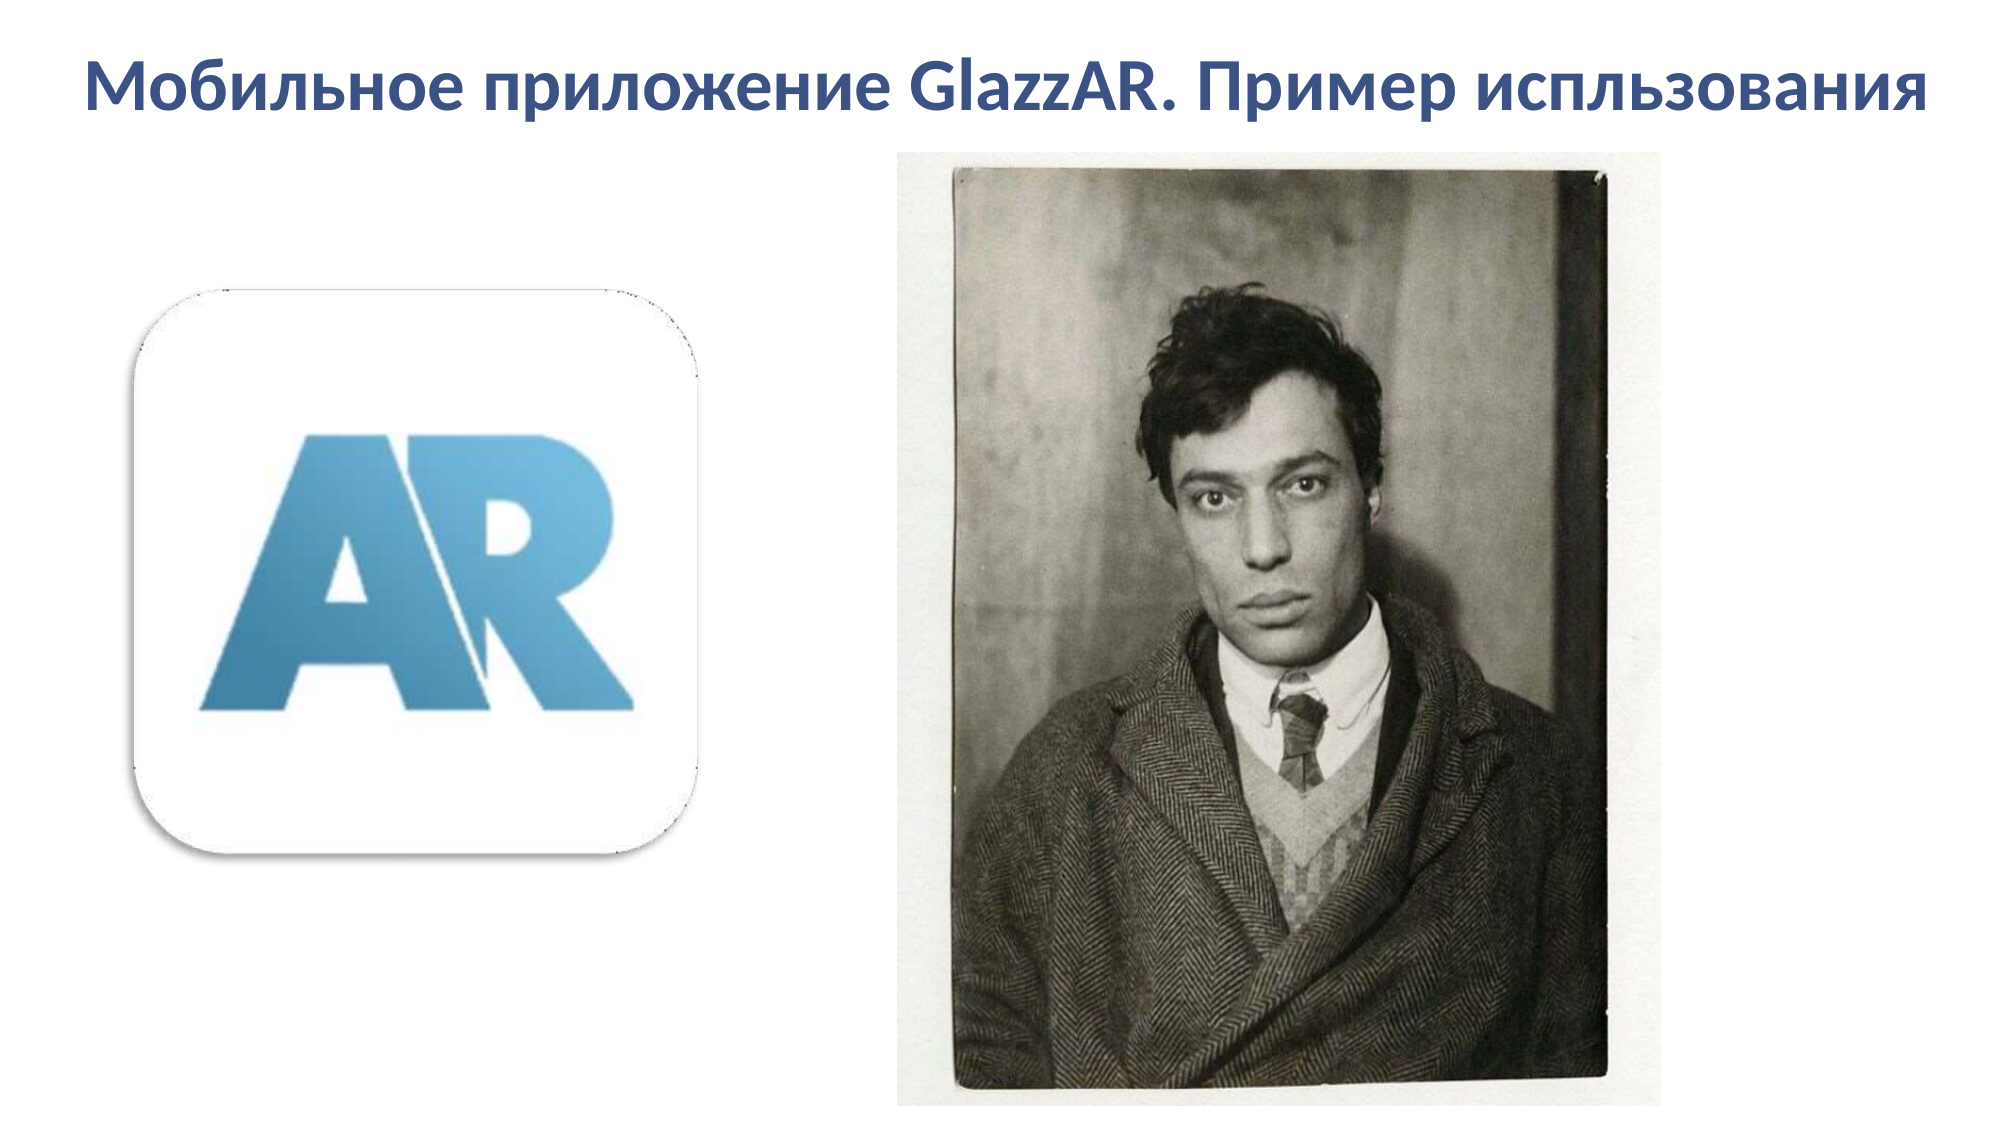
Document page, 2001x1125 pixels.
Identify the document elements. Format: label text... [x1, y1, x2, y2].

picture [897, 152, 1661, 1107]
title Мобильное приложение GlazzAR. Пример испльзования [81, 33, 1938, 223]
picture [120, 285, 704, 869]
